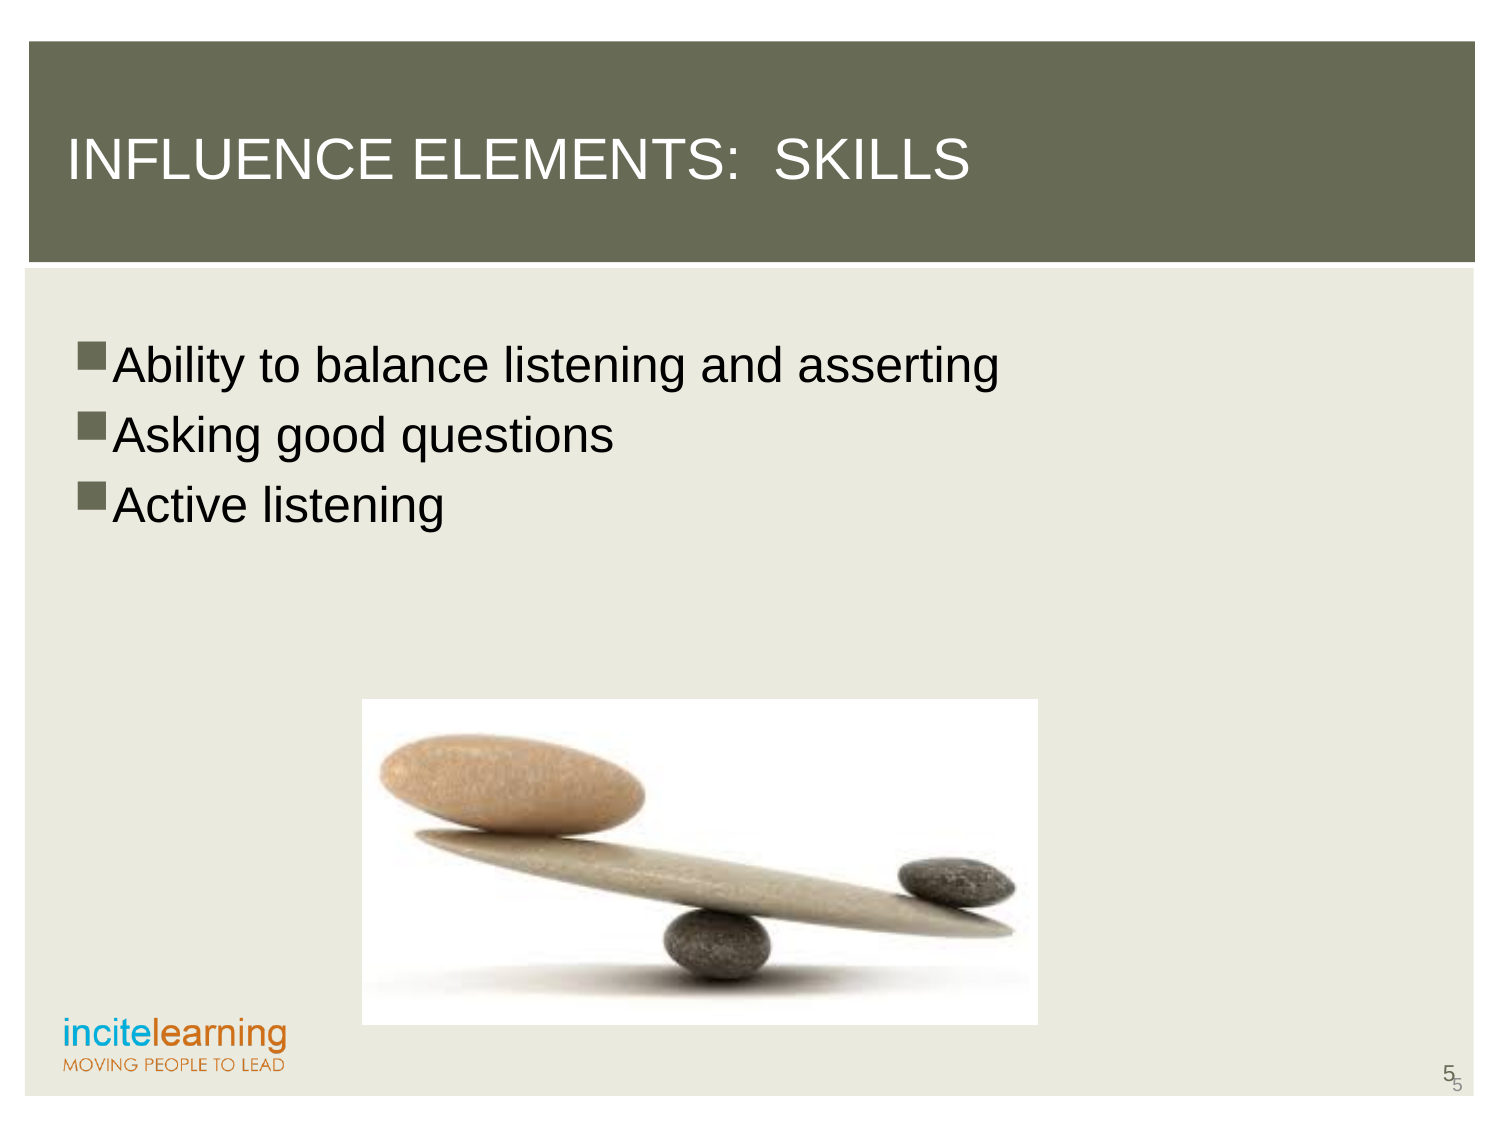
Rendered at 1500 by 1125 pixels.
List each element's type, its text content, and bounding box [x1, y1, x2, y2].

picture [362, 699, 1038, 1026]
list Ability to balance listening and asserting Asking good questions Active listening [50, 324, 1475, 881]
slide_number 5 [1374, 1050, 1471, 1095]
title Influence Elements: Skills [51, 69, 1426, 243]
picture [62, 1012, 288, 1076]
